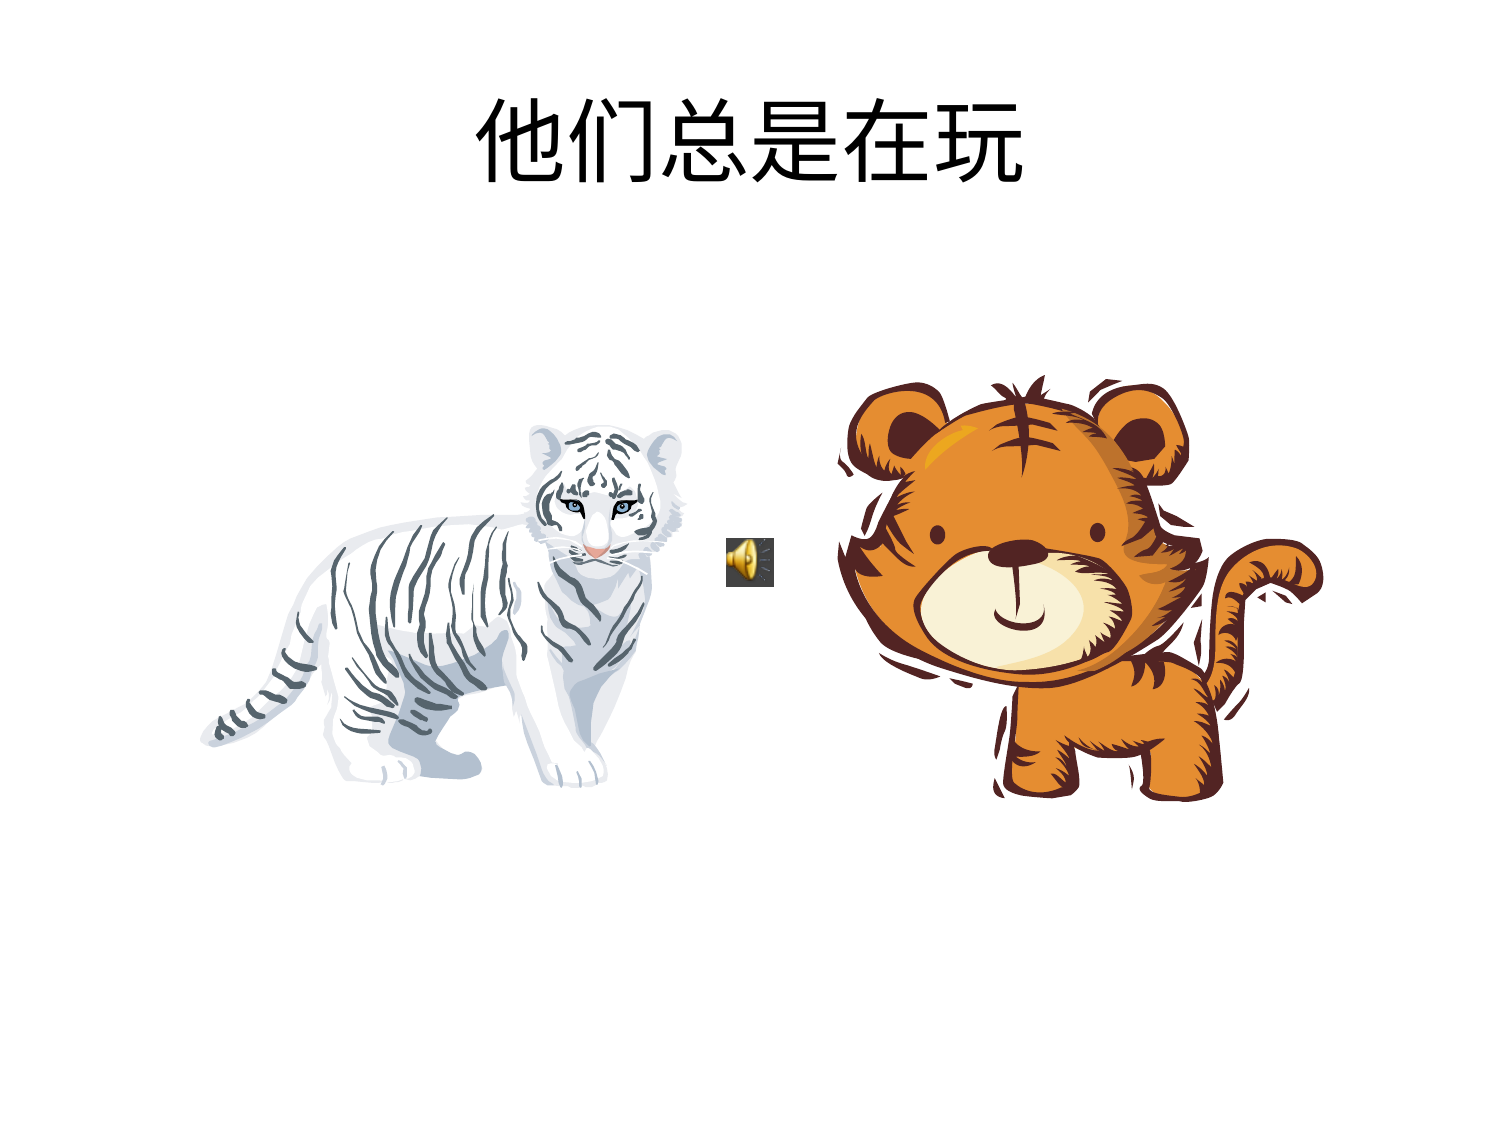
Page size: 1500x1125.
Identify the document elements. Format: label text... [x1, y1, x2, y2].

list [199, 424, 688, 789]
picture [724, 537, 776, 588]
picture [837, 374, 1324, 803]
title 他们总是在玩 [75, 45, 1425, 233]
